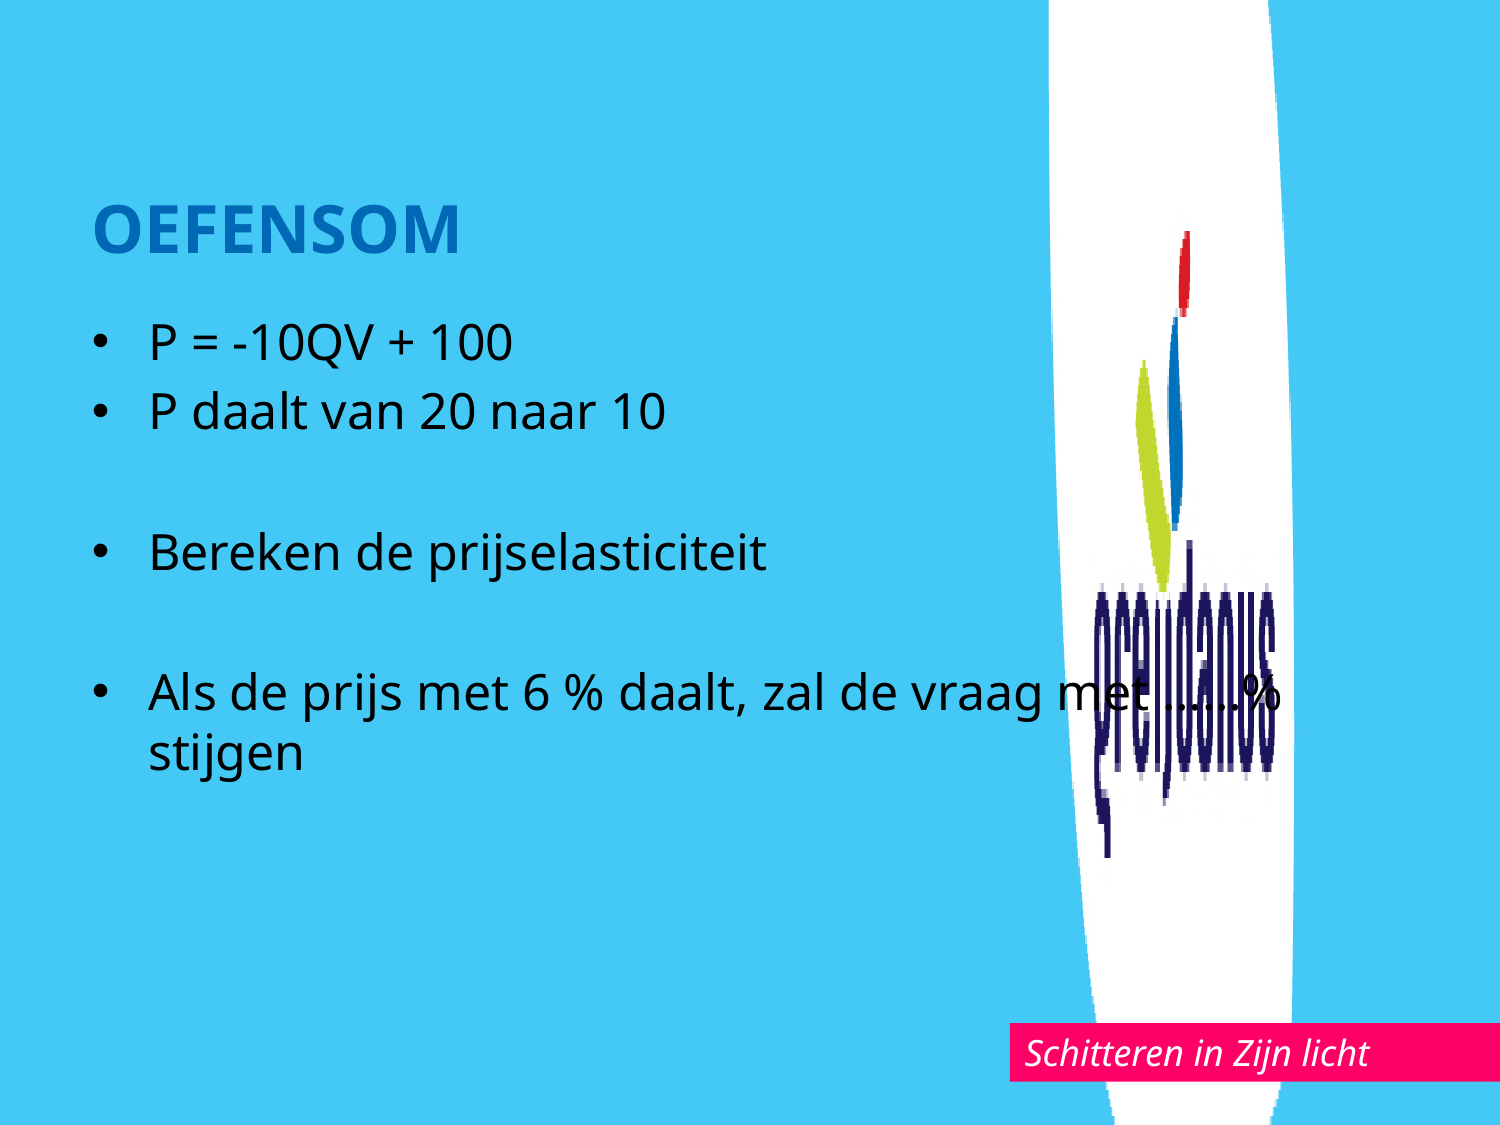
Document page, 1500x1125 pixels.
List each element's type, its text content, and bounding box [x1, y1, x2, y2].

list P = -10QV + 100 P daalt van 20 naar 10 Bereken de prijselasticiteit Als de prijs met 6 % daalt, zal de vraag met ……% stijgen [76, 302, 1437, 1005]
picture [0, 0, 1500, 1125]
title OEFENSOM [76, 150, 1437, 302]
